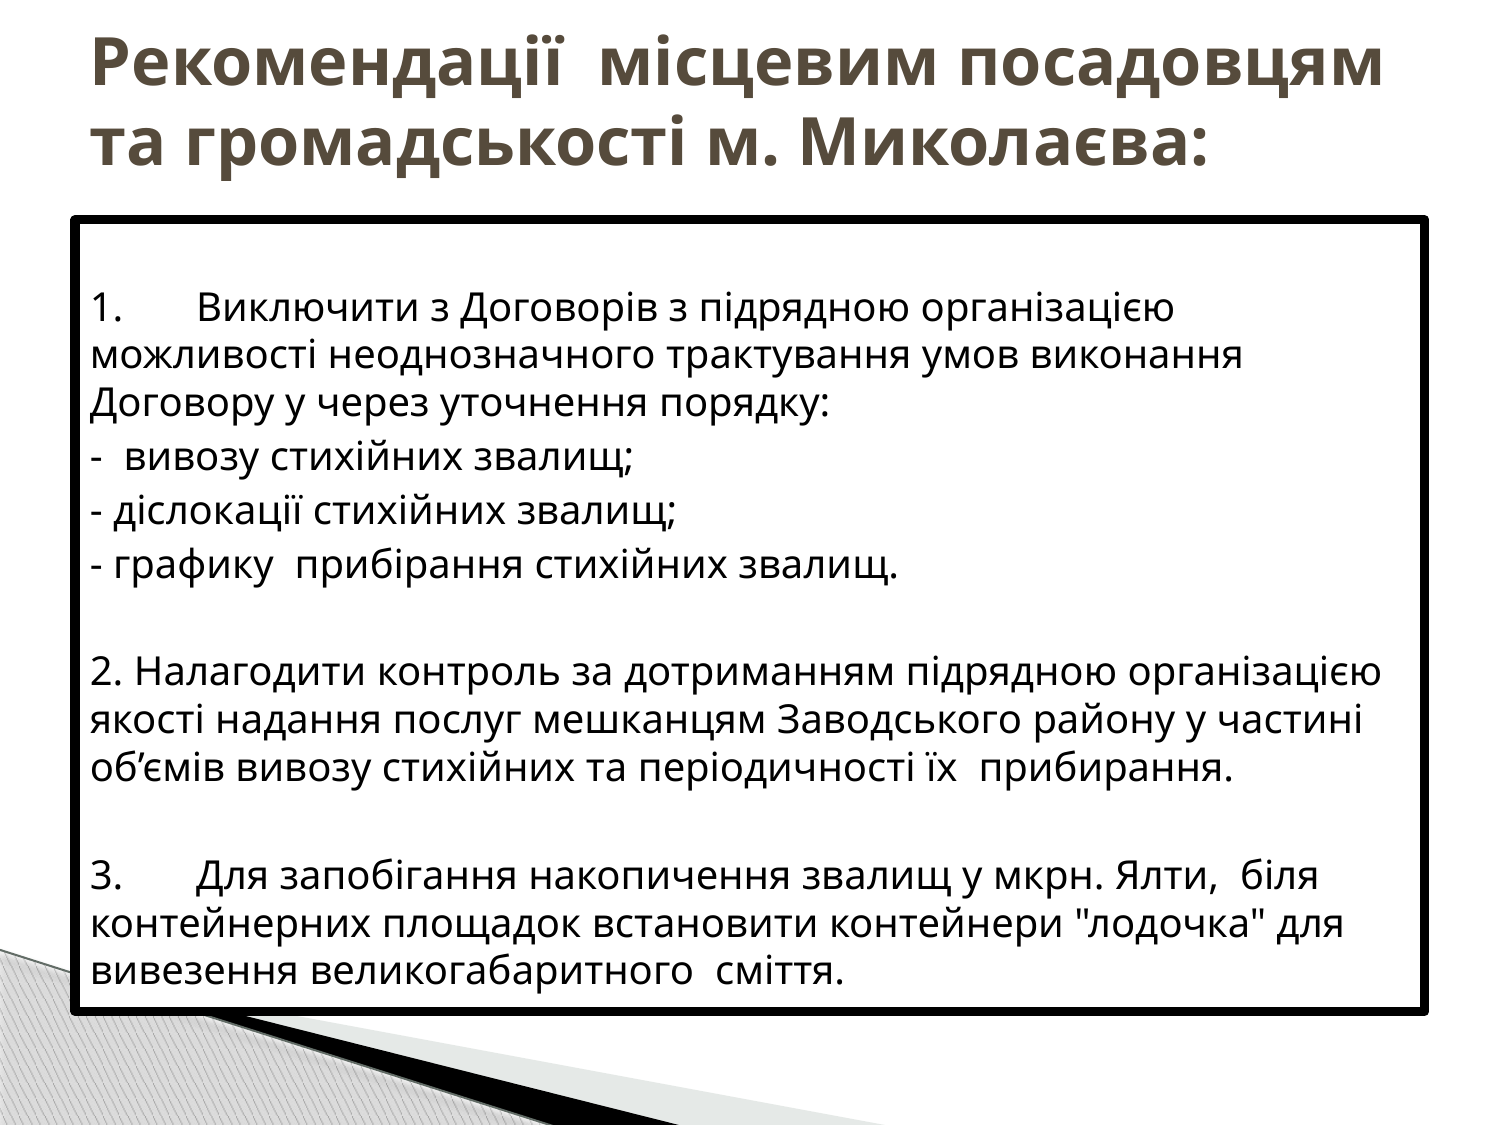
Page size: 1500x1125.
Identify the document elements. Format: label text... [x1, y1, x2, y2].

list 1. Виключити з Договорів з підрядною організацією можливості неоднозначного трактування умов виконання Договору у через уточнення порядку: - вивозу стихійних звалищ; - діслокації стихійних звалищ; - графику прибірання стихійних звалищ. 2. Налагодити контроль за дотриманням підрядною організацією якості надання послуг мешканцям Заводського району у частині об’ємів вивозу стихійних та періодичності їх прибирання. 3. Для запобігання накопичення звалищ у мкрн. Ялти, біля контейнерних площадок встановити контейнери "лодочка" для вивезення великогабаритного сміття. [70, 215, 1429, 1016]
title Рекомендації місцевим посадовцям та громадськості м. Миколаєва: [75, 45, 1425, 233]
